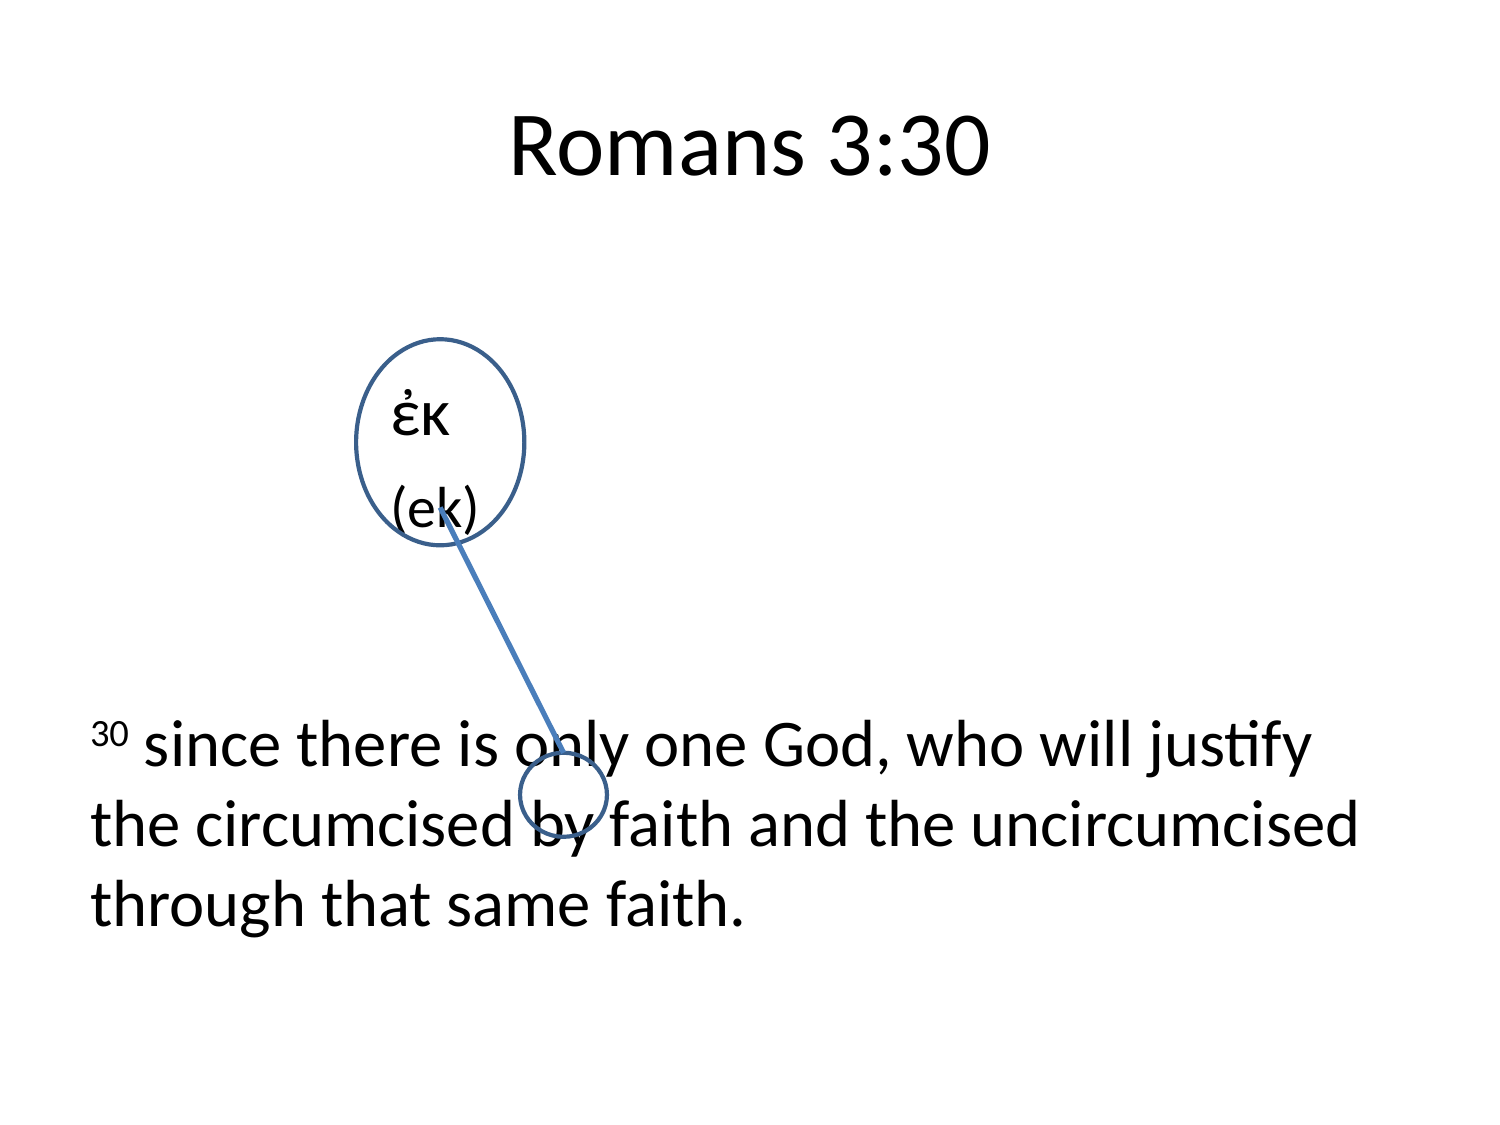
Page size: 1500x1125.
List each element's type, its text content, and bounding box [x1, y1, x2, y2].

text_box [517, 750, 610, 839]
list ἐκ (ek) 30 since there is only one God, who will justify the circumcised by faith and the uncircumcised through that same faith. [75, 262, 1425, 1005]
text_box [439, 545, 564, 753]
title Romans 3:30 [75, 45, 1425, 233]
text_box [354, 337, 527, 548]
